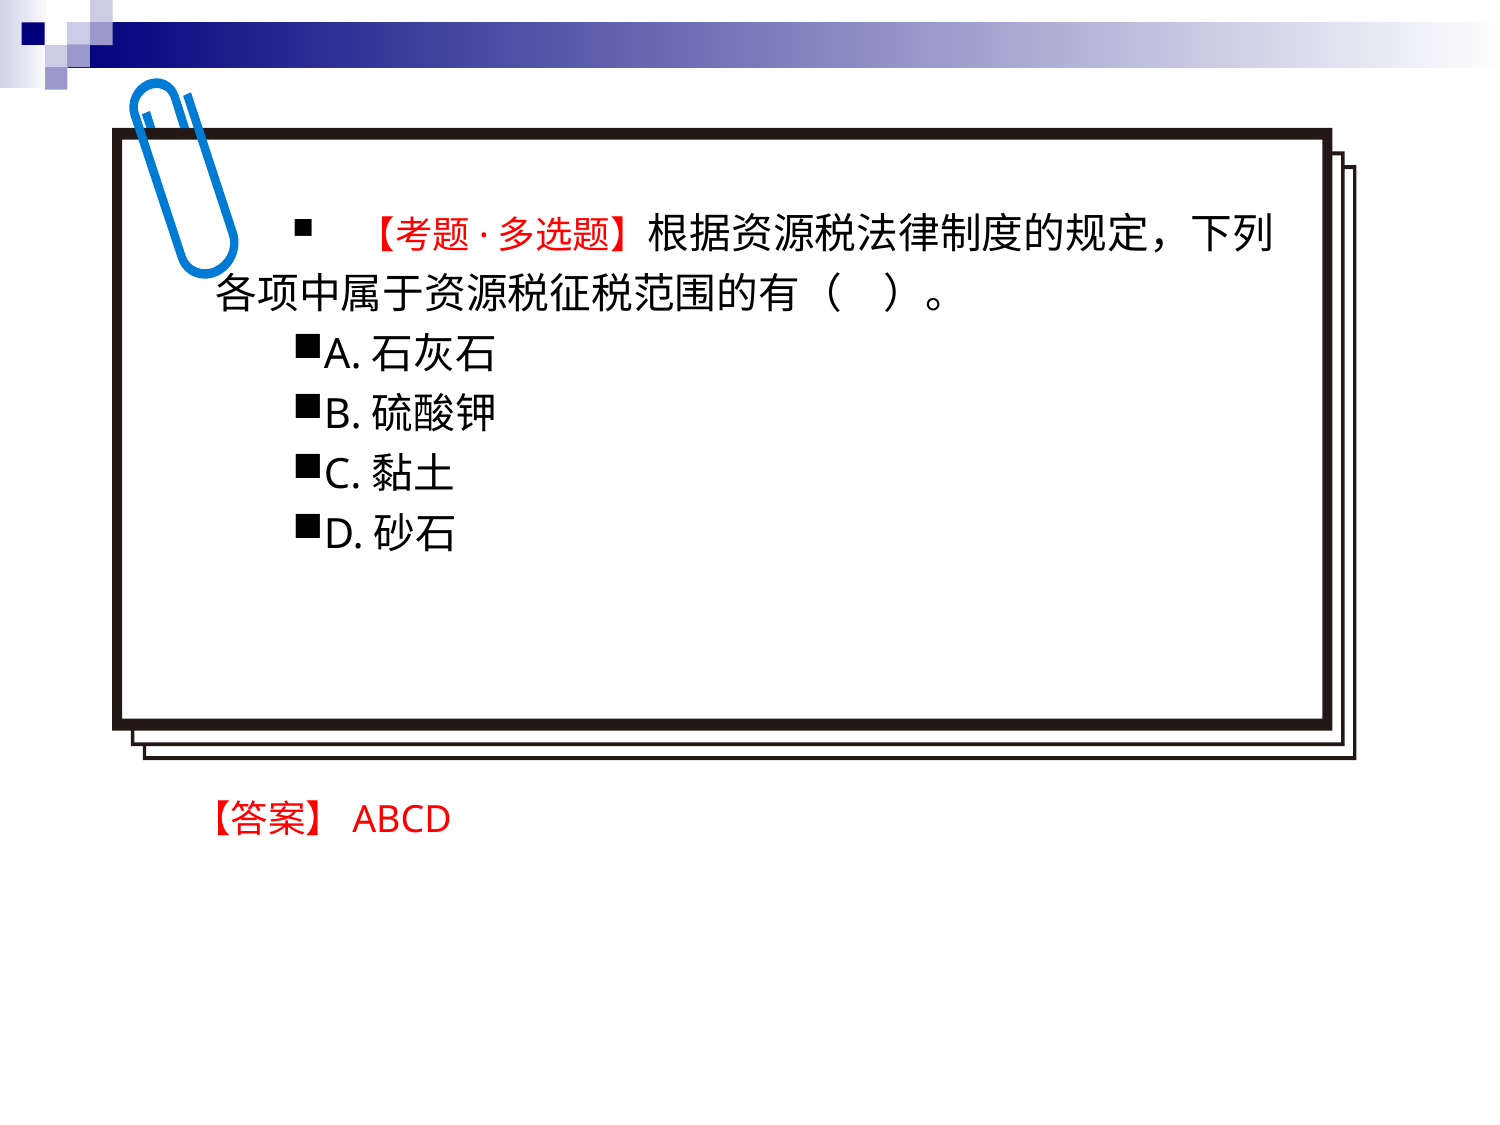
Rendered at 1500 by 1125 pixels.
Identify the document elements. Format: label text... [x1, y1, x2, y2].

text_box 【答案】ABCD [102, 769, 1373, 893]
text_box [111, 78, 1359, 760]
